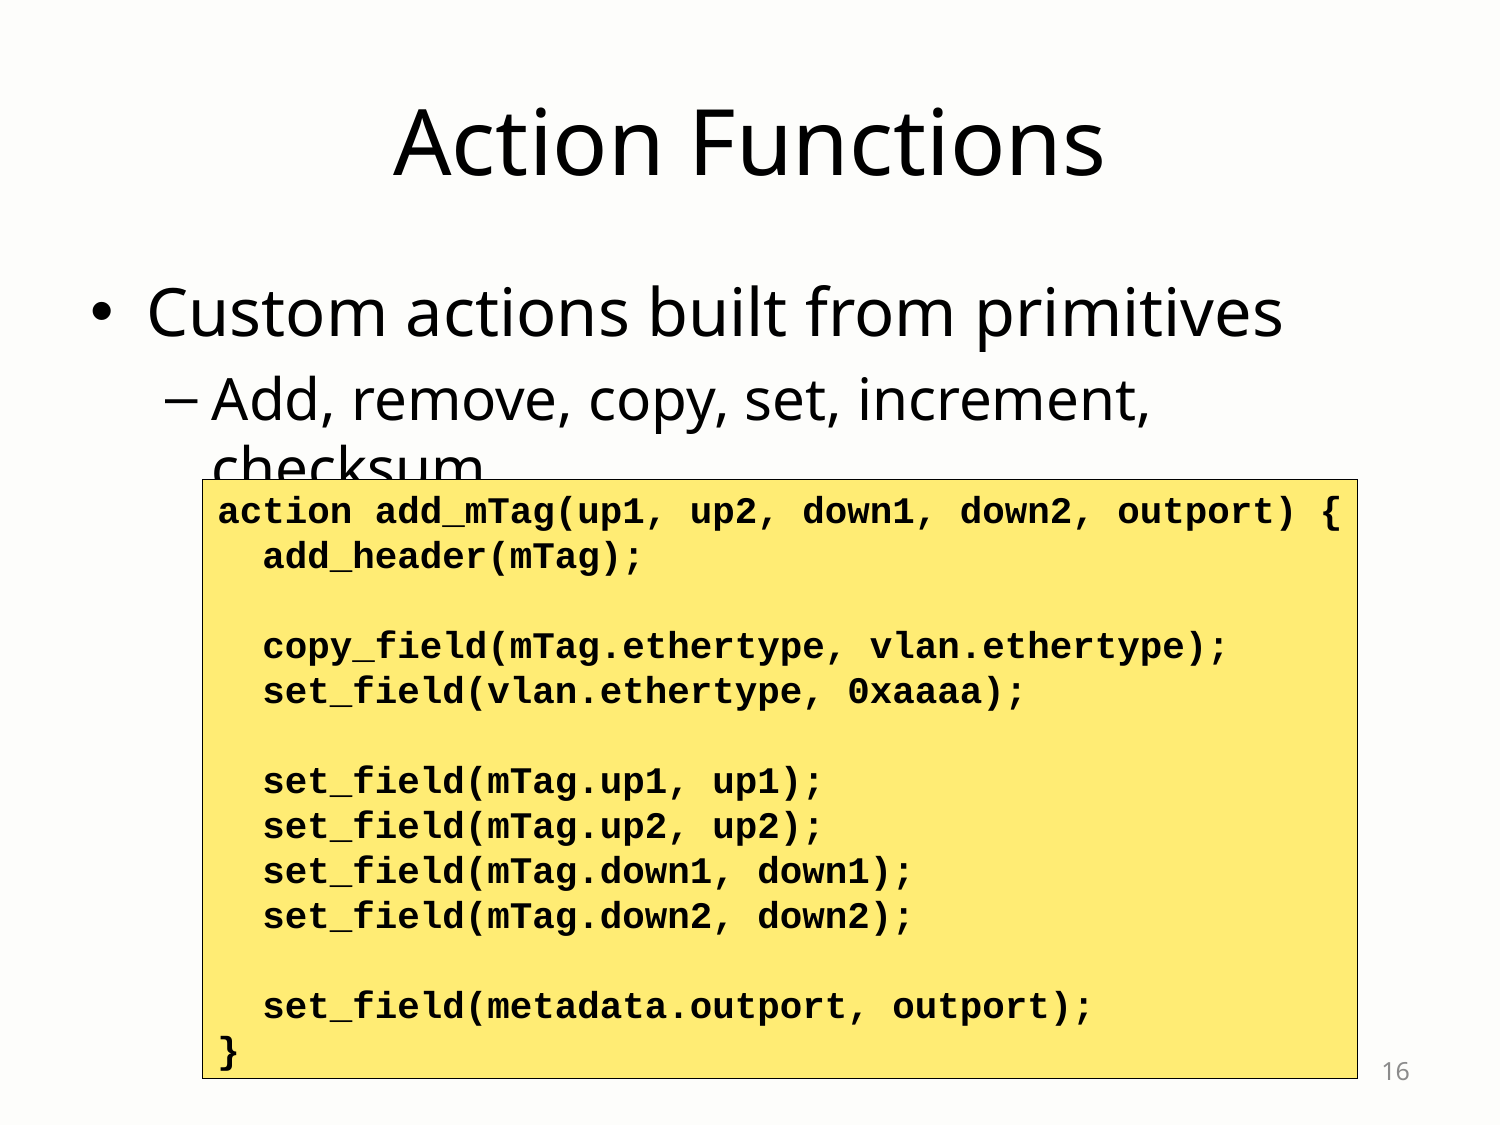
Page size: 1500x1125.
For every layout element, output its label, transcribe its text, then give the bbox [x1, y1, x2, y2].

list Custom actions built from primitives Add, remove, copy, set, increment, checksum [75, 262, 1425, 473]
title Action Functions [75, 45, 1425, 233]
slide_number 16 [1074, 1042, 1425, 1103]
text_box action add_mTag(up1, up2, down1, down2, outport) { add_header(mTag); copy_field(mTag.ethertype, vlan.ethertype); set_field(vlan.ethertype, 0xaaaa); set_field(mTag.up1, up1); set_field(mTag.up2, up2); set_field(mTag.down1, down1); set_field(mTag.down2, down2); set_field(metadata.outport, outport); } [202, 479, 1358, 1079]
